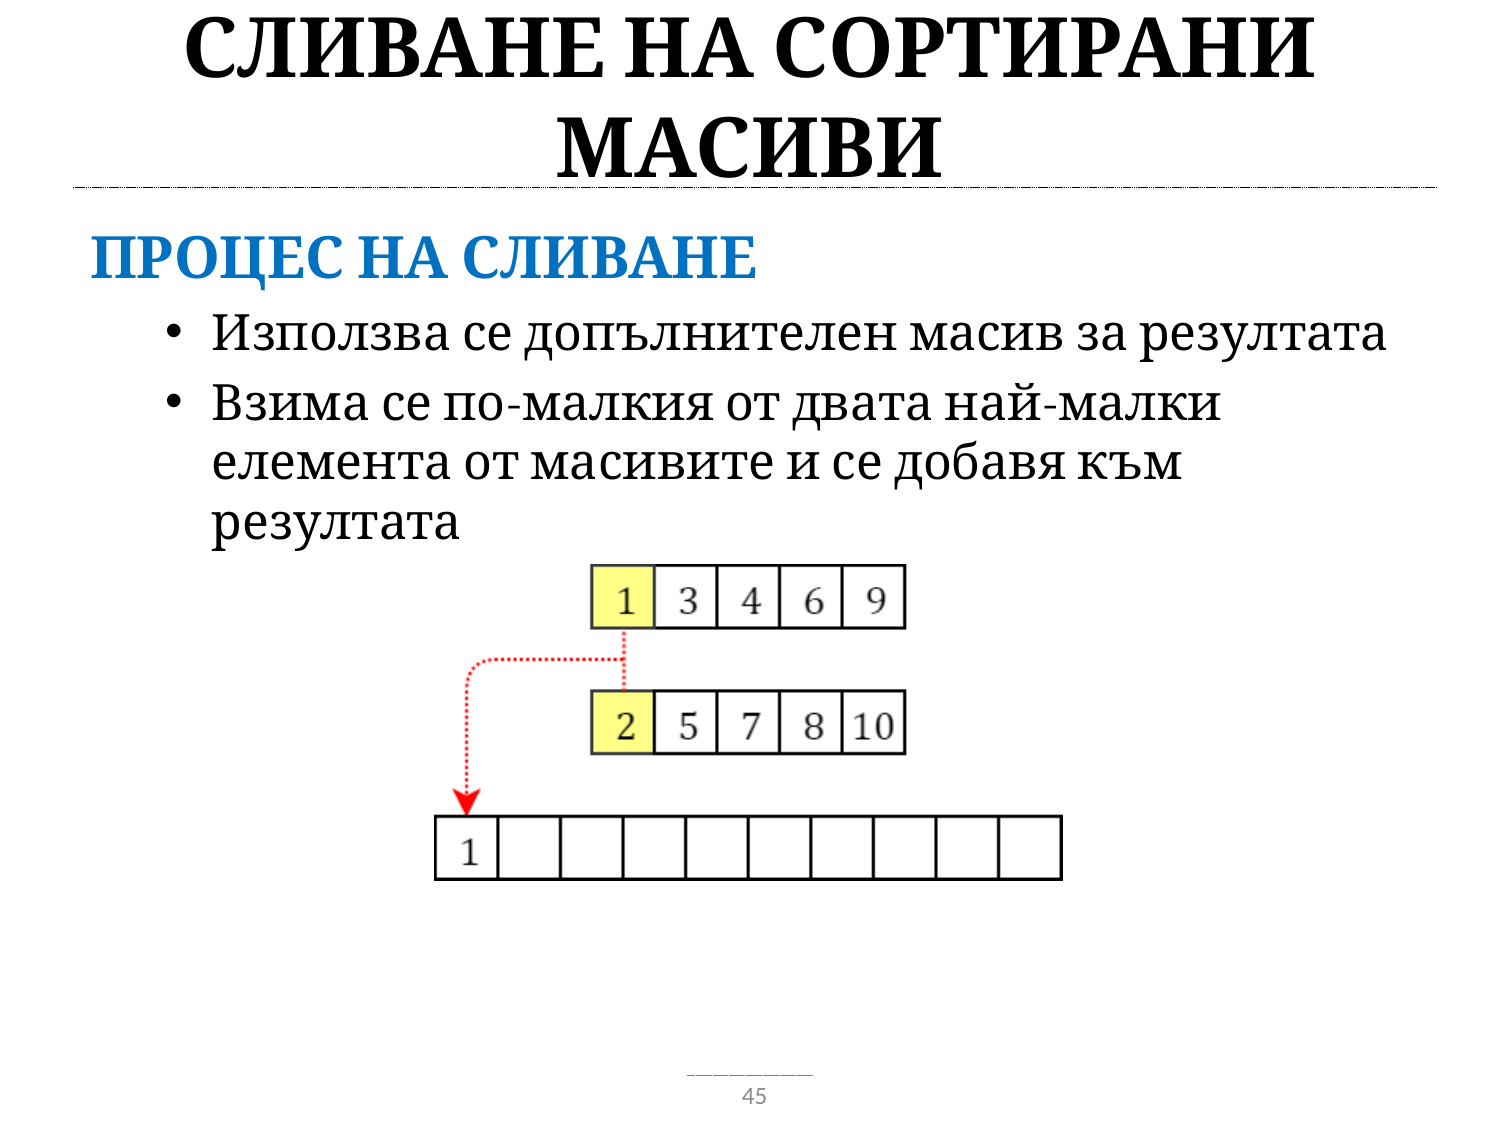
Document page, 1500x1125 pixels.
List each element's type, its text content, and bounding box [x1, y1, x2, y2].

slide_number 45 [579, 1065, 930, 1125]
list Процес на сливане Използва се допълнителен масив за резултата Взима се по-малкия от двата най-малки елемента от масивите и се добавя към резултата [75, 212, 1450, 1063]
picture [434, 564, 1063, 881]
title Сливане на сортирани масиви [0, 0, 1500, 188]
